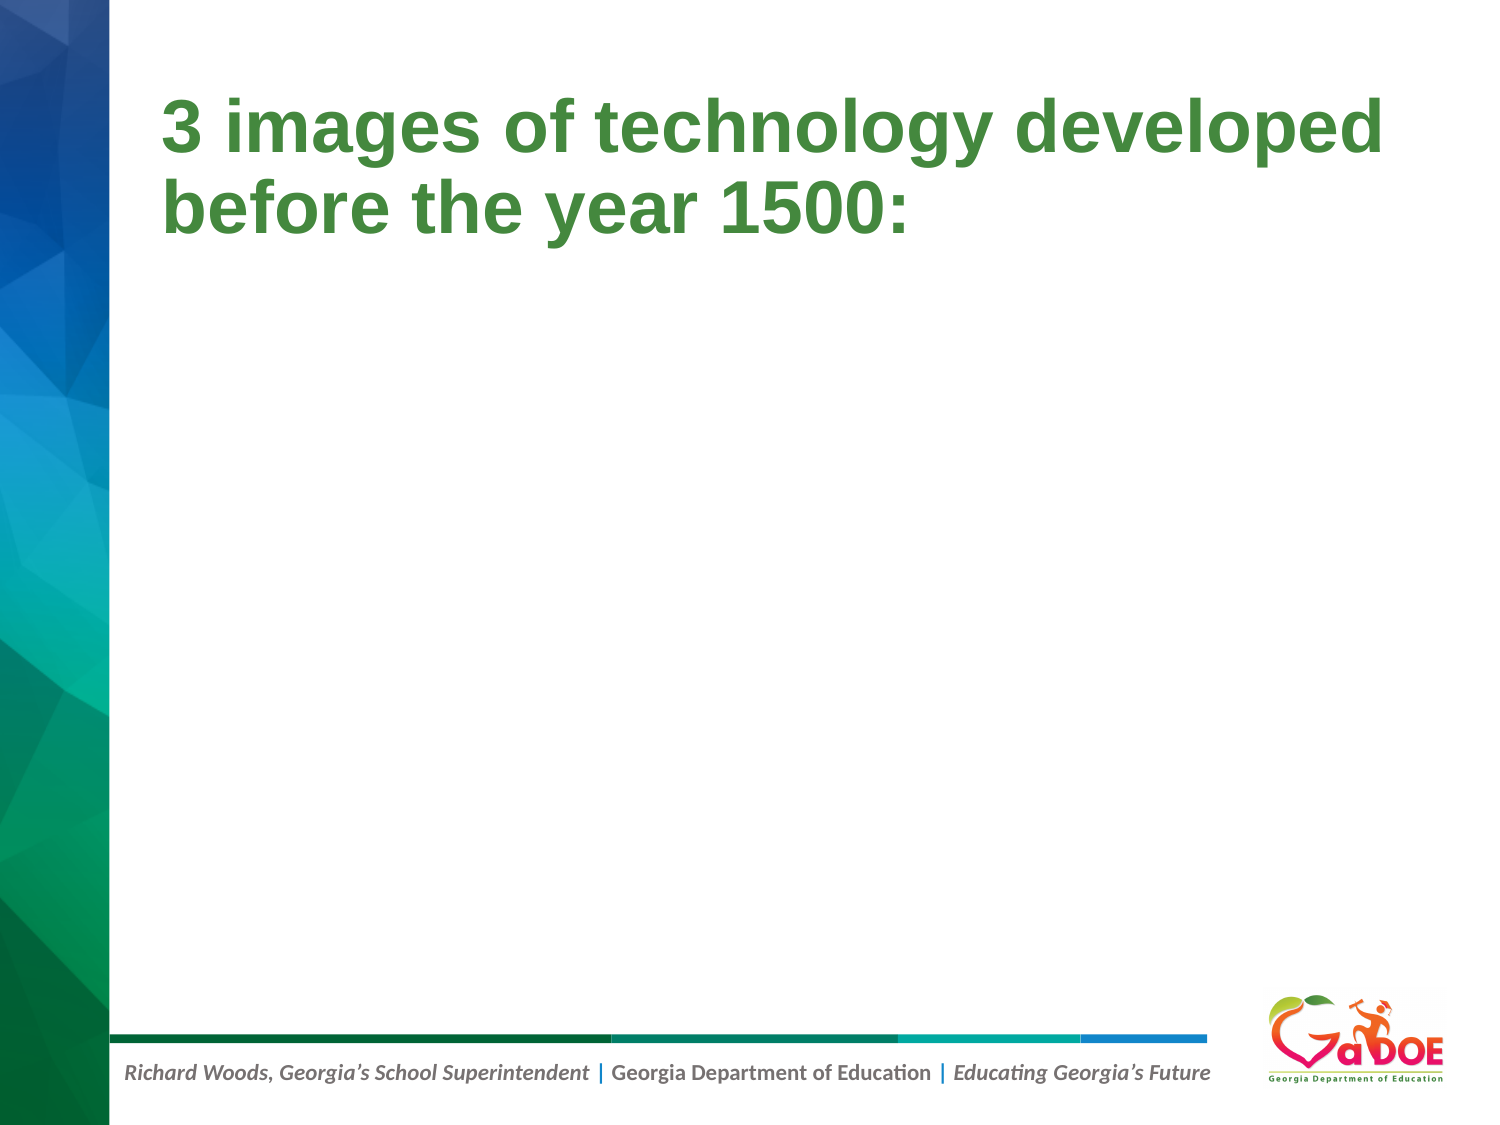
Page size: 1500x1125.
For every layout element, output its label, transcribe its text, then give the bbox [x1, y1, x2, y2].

title 3 images of technology developed before the year 1500: [146, 59, 1441, 278]
picture [0, 0, 110, 1125]
picture [1263, 987, 1447, 1089]
